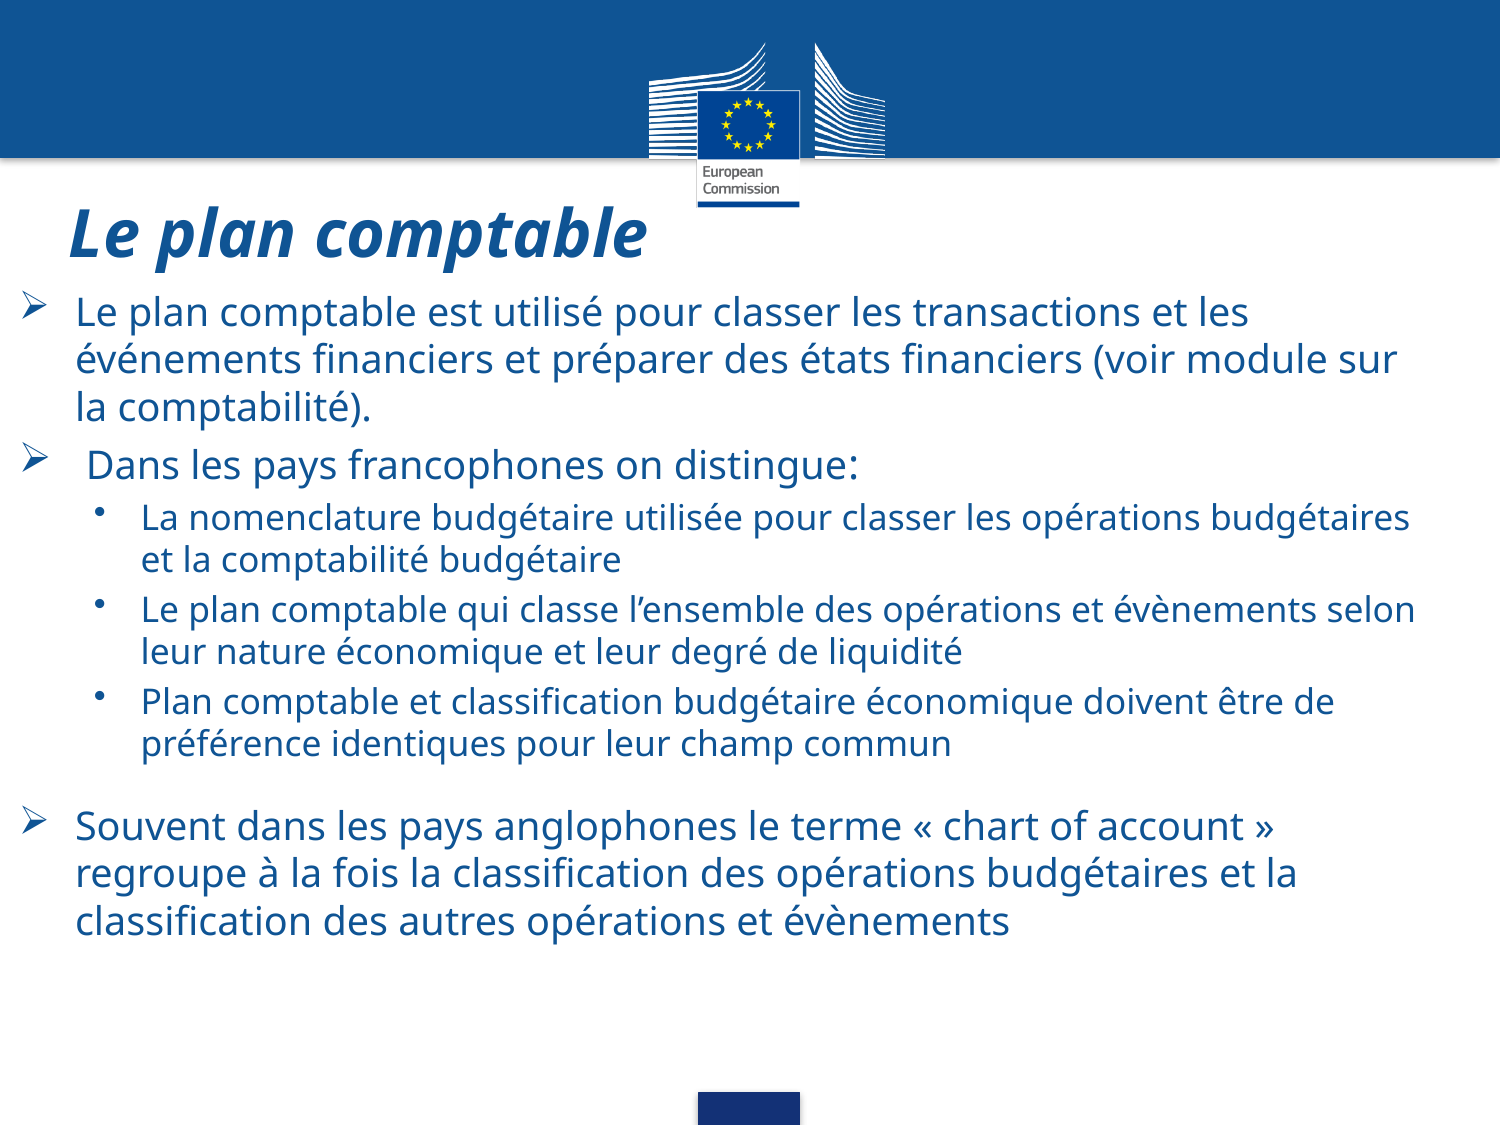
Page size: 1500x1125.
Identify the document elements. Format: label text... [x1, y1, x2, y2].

list Le plan comptable est utilisé pour classer les transactions et les événements financiers et préparer des états financiers (voir module sur la comptabilité). Dans les pays francophones on distingue: La nomenclature budgétaire utilisée pour classer les opérations budgétaires et la comptabilité budgétaire Le plan comptable qui classe l’ensemble des opérations et évènements selon leur nature économique et leur degré de liquidité Plan comptable et classification budgétaire économique doivent être de préférence identiques pour leur champ commun Souvent dans les pays anglophones le terme « chart of account » regroupe à la fois la classification des opérations budgétaires et la classification des autres opérations et évènements [3, 278, 1434, 1024]
picture [649, 42, 885, 184]
title Le plan comptable [53, 184, 1496, 277]
